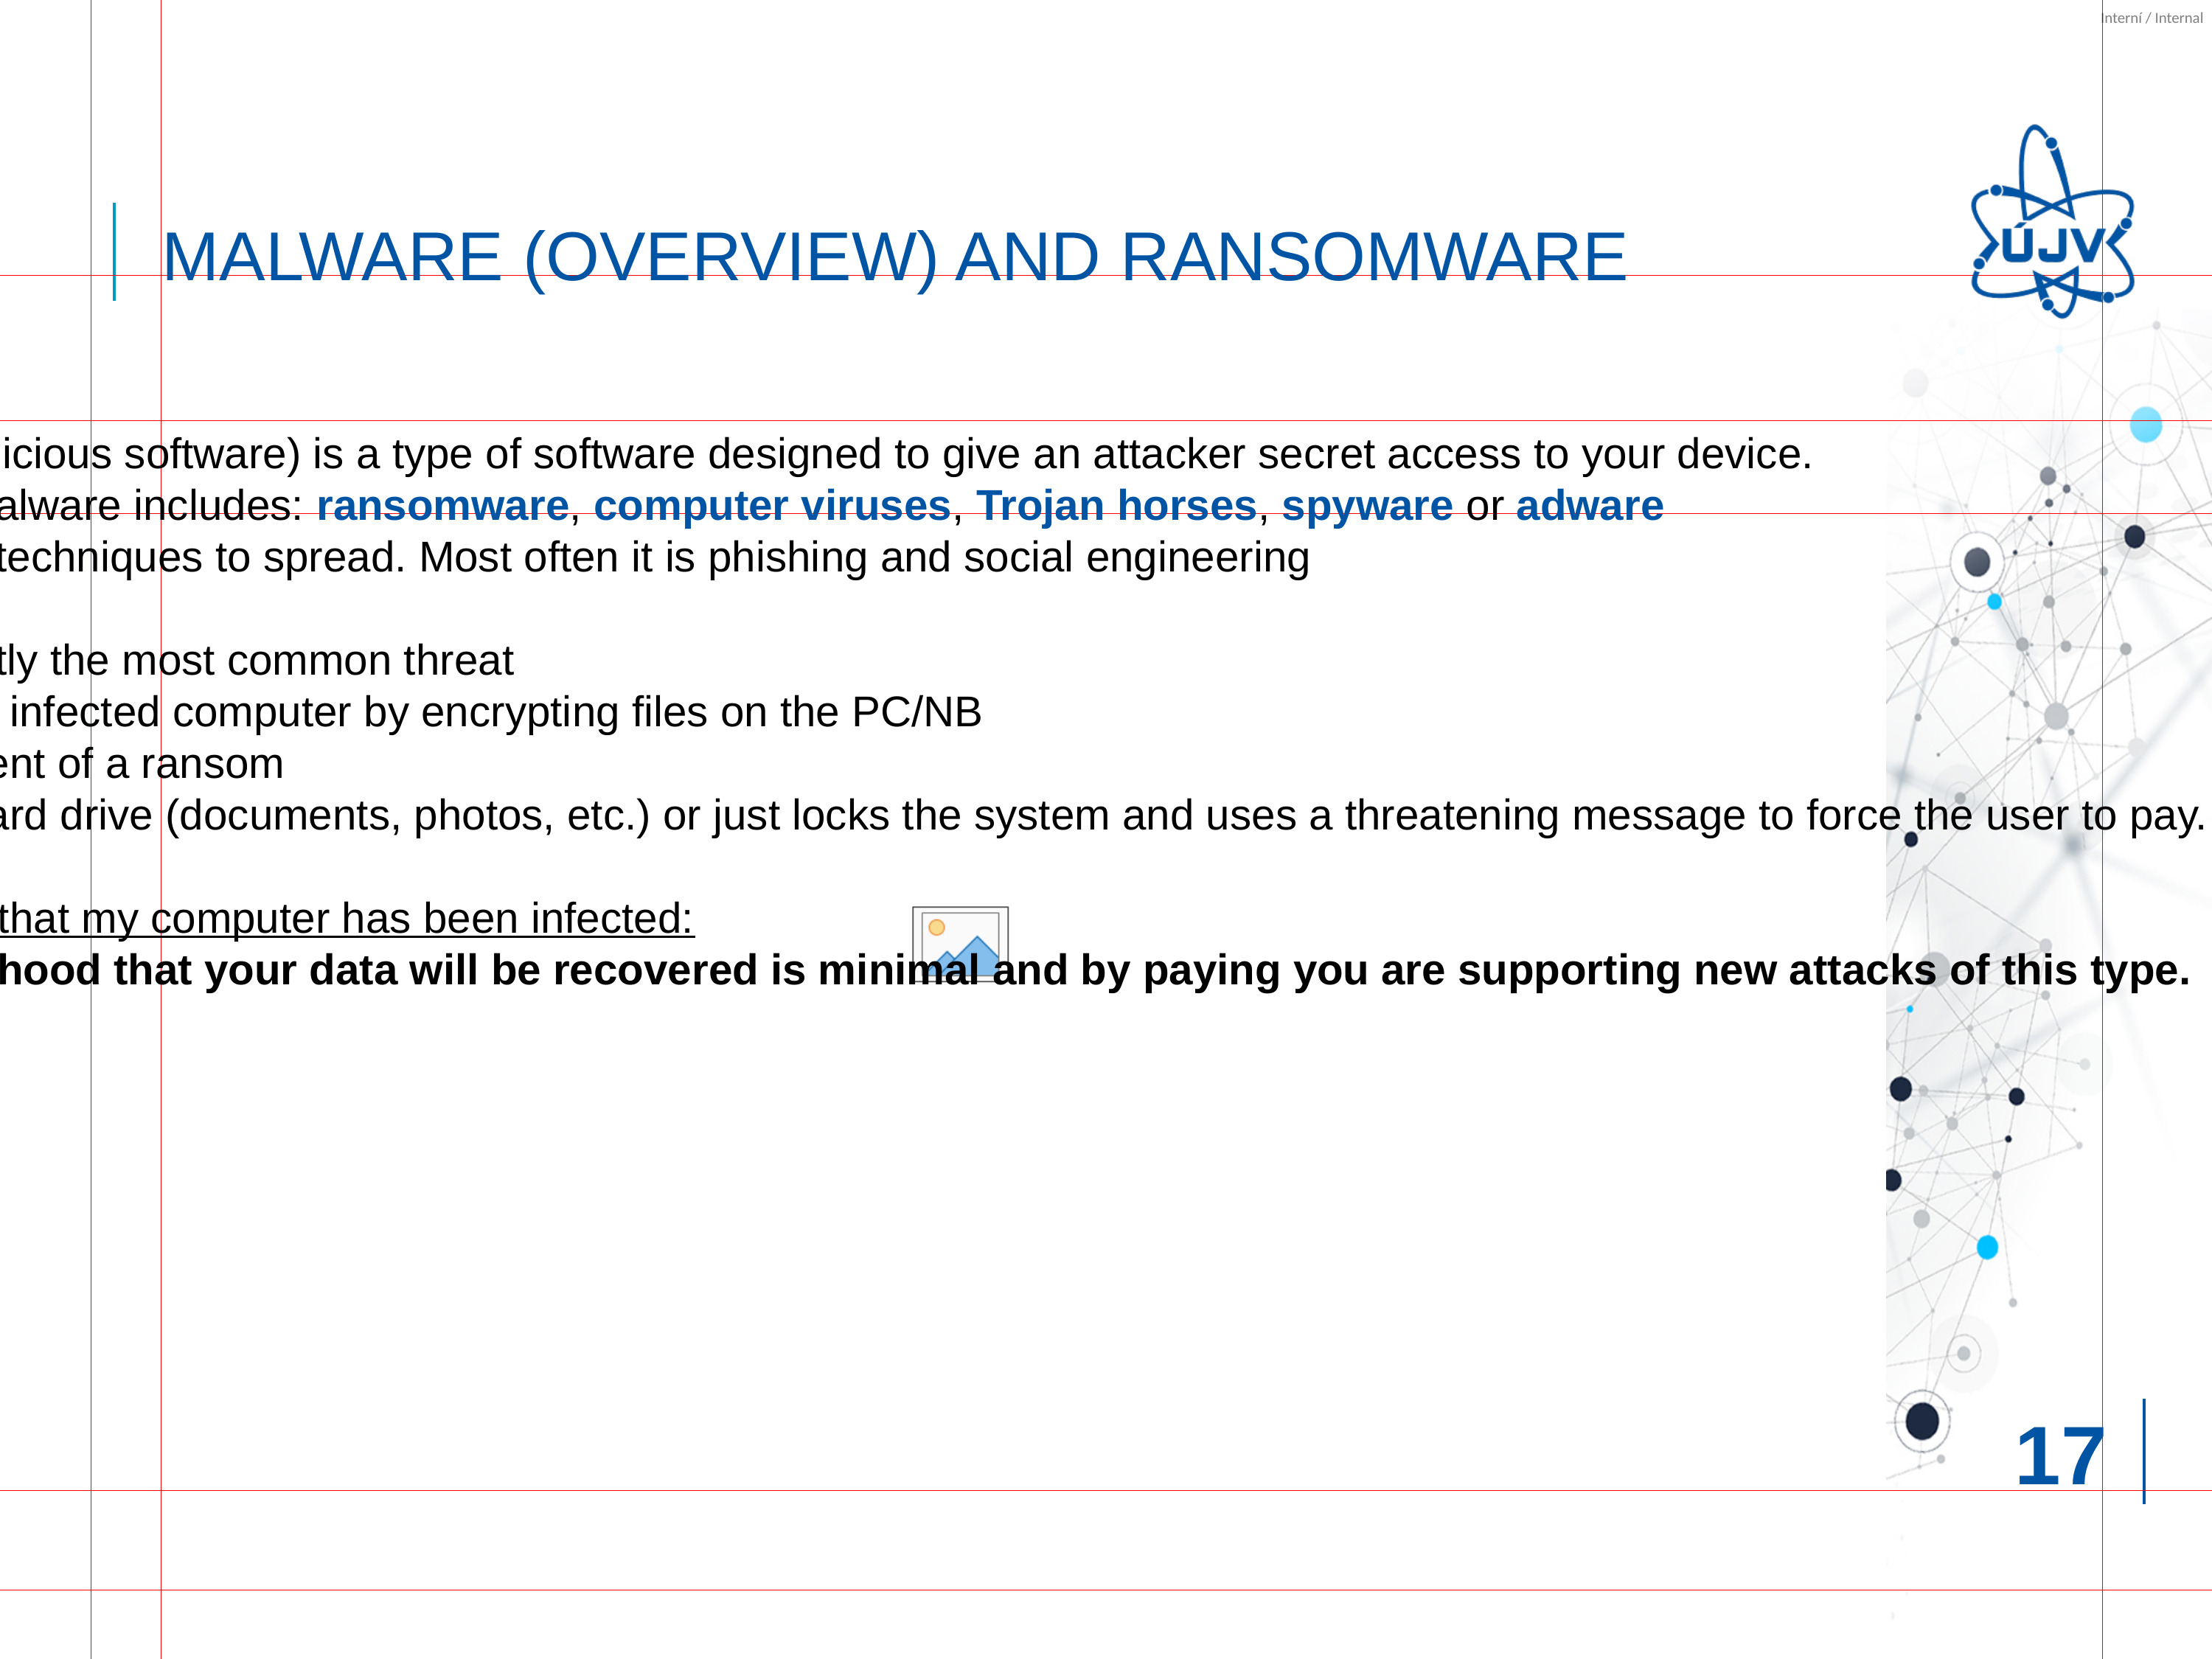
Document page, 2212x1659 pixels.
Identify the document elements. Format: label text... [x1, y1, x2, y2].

slide_number 17 [1937, 1399, 2107, 1505]
picture [2103, 809, 2112, 827]
picture [1886, 809, 1896, 816]
picture [1886, 1491, 2102, 1590]
picture [1886, 421, 2102, 513]
picture [161, 420, 1759, 1470]
picture [2103, 421, 2212, 513]
picture [1886, 1590, 2102, 1659]
title Malware (Overview) and Ransomware [161, 124, 1759, 381]
picture [2103, 514, 2212, 1490]
picture [1886, 514, 2102, 1490]
picture [2099, 810, 2102, 827]
picture [2103, 1491, 2212, 1590]
picture [2103, 1590, 2212, 1659]
picture [1886, 84, 2212, 420]
